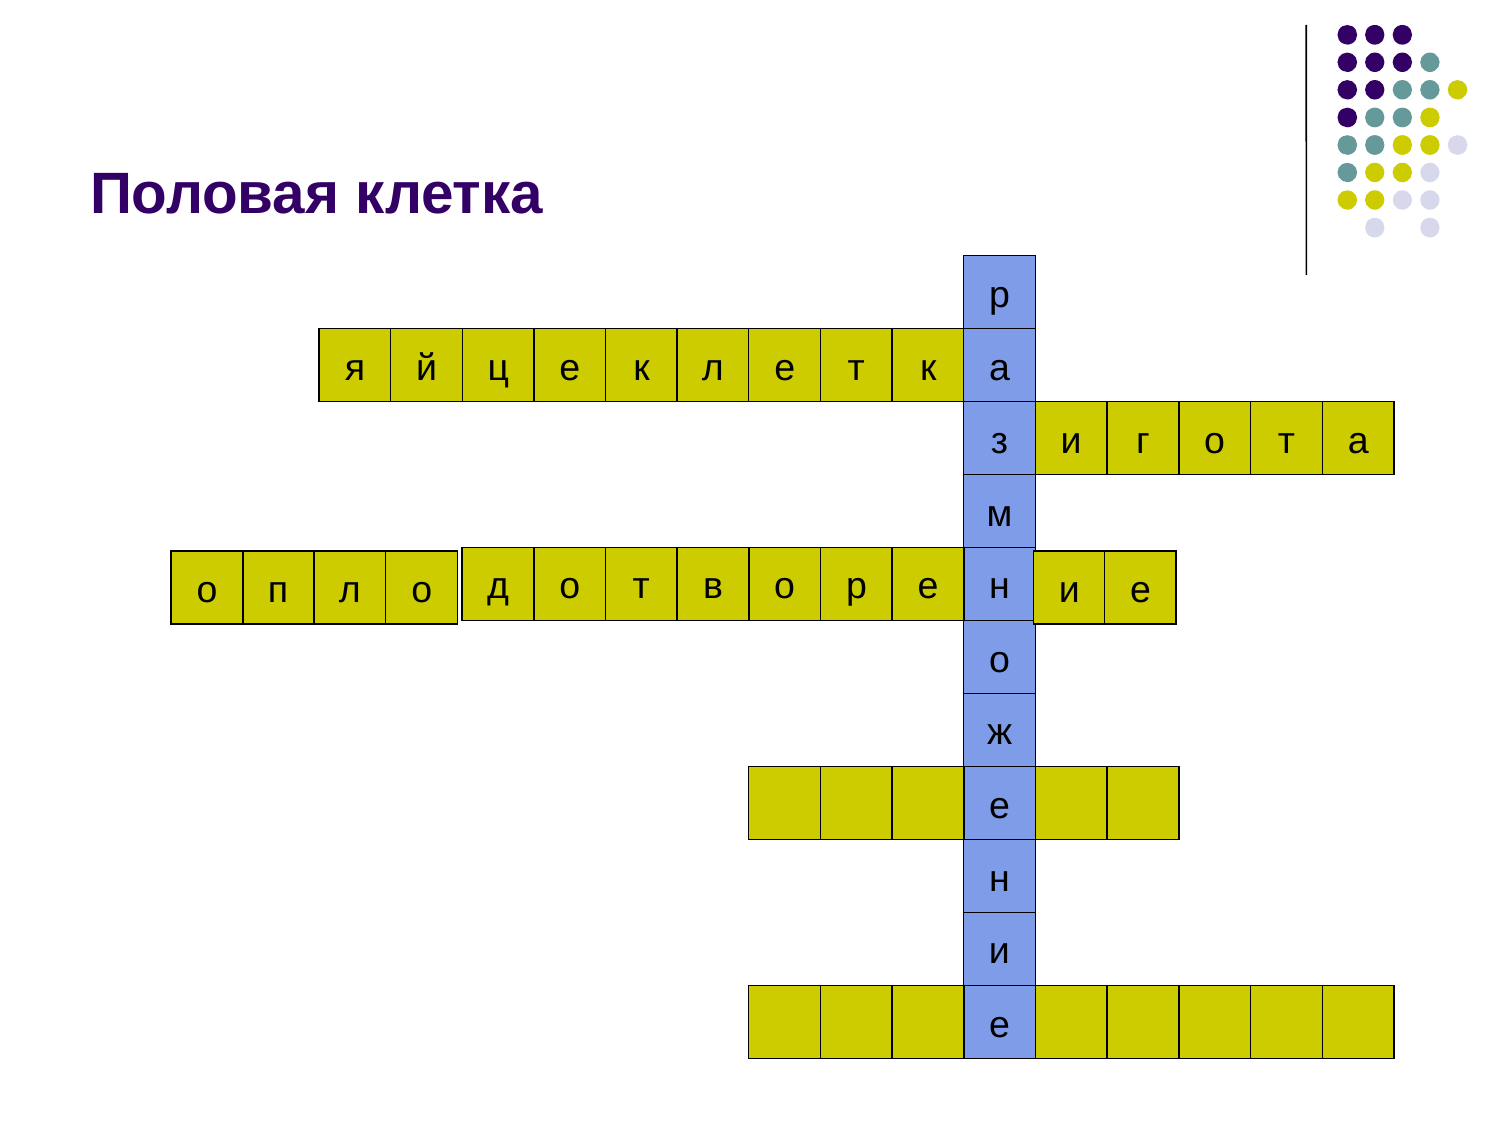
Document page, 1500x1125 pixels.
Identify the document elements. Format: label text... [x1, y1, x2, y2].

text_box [533, 547, 750, 621]
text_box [963, 693, 1036, 840]
text_box л [677, 328, 748, 402]
text_box о [171, 550, 240, 624]
text_box [1322, 985, 1394, 1059]
text_box [1041, 766, 1107, 840]
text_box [963, 255, 1036, 400]
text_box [963, 401, 1036, 546]
text_box е [535, 328, 605, 402]
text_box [751, 547, 965, 621]
text_box и [963, 913, 1036, 985]
text_box д [462, 547, 531, 621]
text_box е [748, 328, 820, 402]
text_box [748, 766, 965, 840]
text_box к [892, 328, 958, 402]
text_box т [820, 328, 892, 402]
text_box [748, 985, 965, 1059]
text_box [1107, 766, 1179, 840]
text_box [241, 550, 458, 625]
text_box к [605, 328, 677, 402]
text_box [963, 547, 1036, 692]
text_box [1035, 401, 1251, 475]
title Половая клетка [74, 19, 1313, 233]
text_box т [1252, 401, 1322, 475]
text_box е [1104, 550, 1177, 624]
text_box н [963, 848, 1036, 913]
text_box [1252, 985, 1322, 1059]
text_box и [1041, 550, 1104, 624]
text_box е [965, 985, 1033, 1059]
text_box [1035, 985, 1251, 1059]
text_box а [1322, 401, 1394, 475]
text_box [318, 328, 535, 402]
